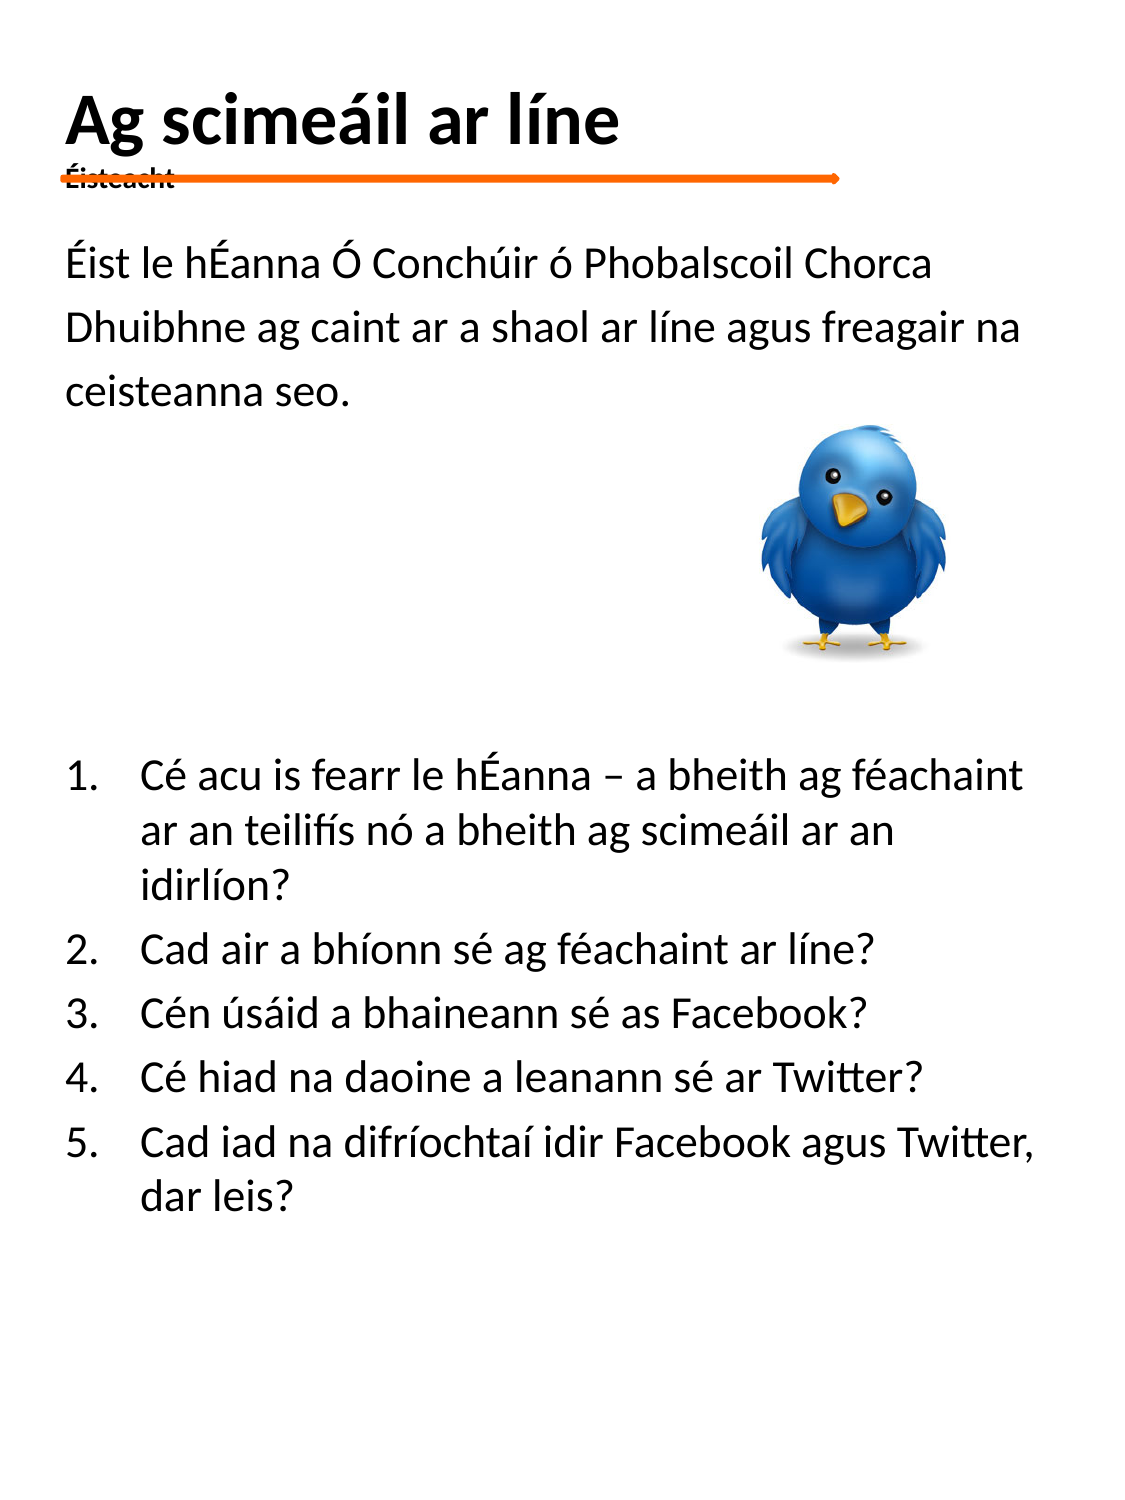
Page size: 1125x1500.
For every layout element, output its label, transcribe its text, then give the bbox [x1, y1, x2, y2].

text_box [60, 173, 840, 185]
title Ag scimeáil ar líne Éisteacht [50, 62, 1075, 203]
picture [729, 424, 976, 663]
list Éist le hÉanna Ó Conchúir ó Phobalscoil Chorca Dhuibhne ag caint ar a shaol ar líne agus freagair na ceisteanna seo. Cé acu is fearr le hÉanna – a bheith ag féachaint ar an teilifís nó a bheith ag scimeáil ar an idirlíon? Cad air a bhíonn sé ag féachaint ar líne? Cén úsáid a bhaineann sé as Facebook? Cé hiad na daoine a leanann sé ar Twitter? Cad iad na difríochtaí idir Facebook agus Twitter, dar leis? [50, 225, 1063, 1350]
